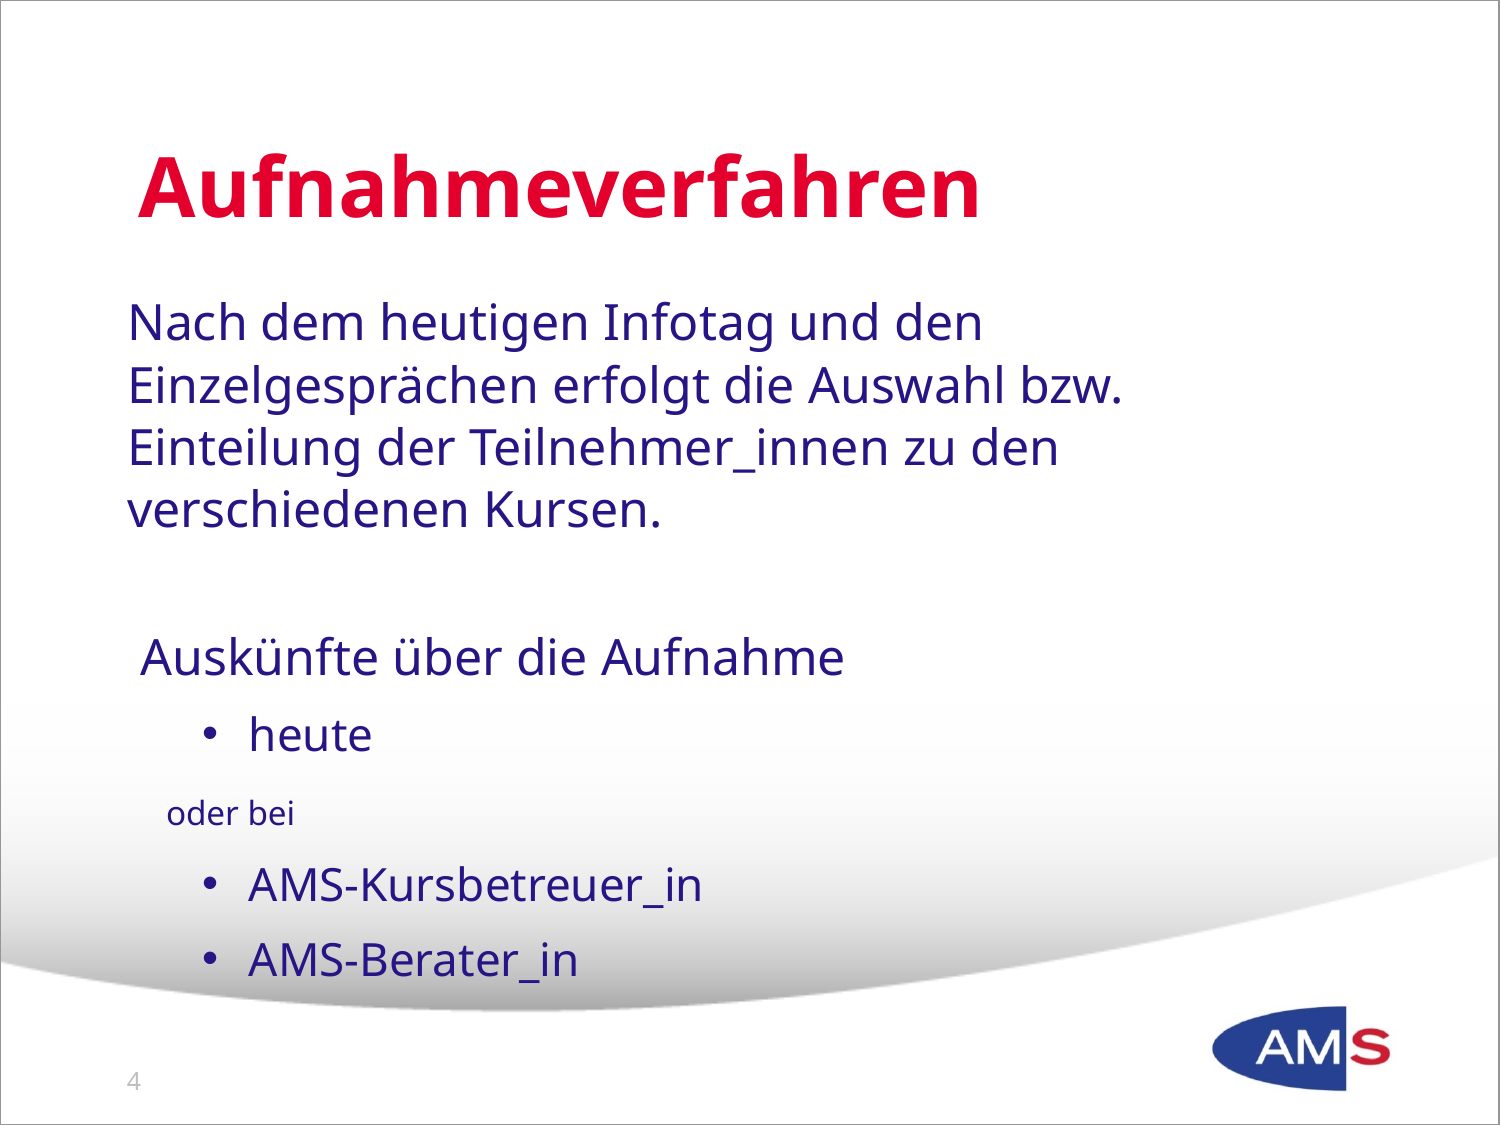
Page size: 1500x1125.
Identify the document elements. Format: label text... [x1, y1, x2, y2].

list Nach dem heutigen Infotag und den Einzelgesprächen erfolgt die Auswahl bzw. Einteilung der Teilnehmer_innen zu den verschiedenen Kursen. Auskünfte über die Aufnahme heute oder bei AMS-Kursbetreuer_in AMS-Berater_in [112, 280, 1382, 994]
title Aufnahmeverfahren [123, 90, 1390, 278]
slide_number 3 [112, 1057, 463, 1118]
picture [1, 1, 1498, 1124]
